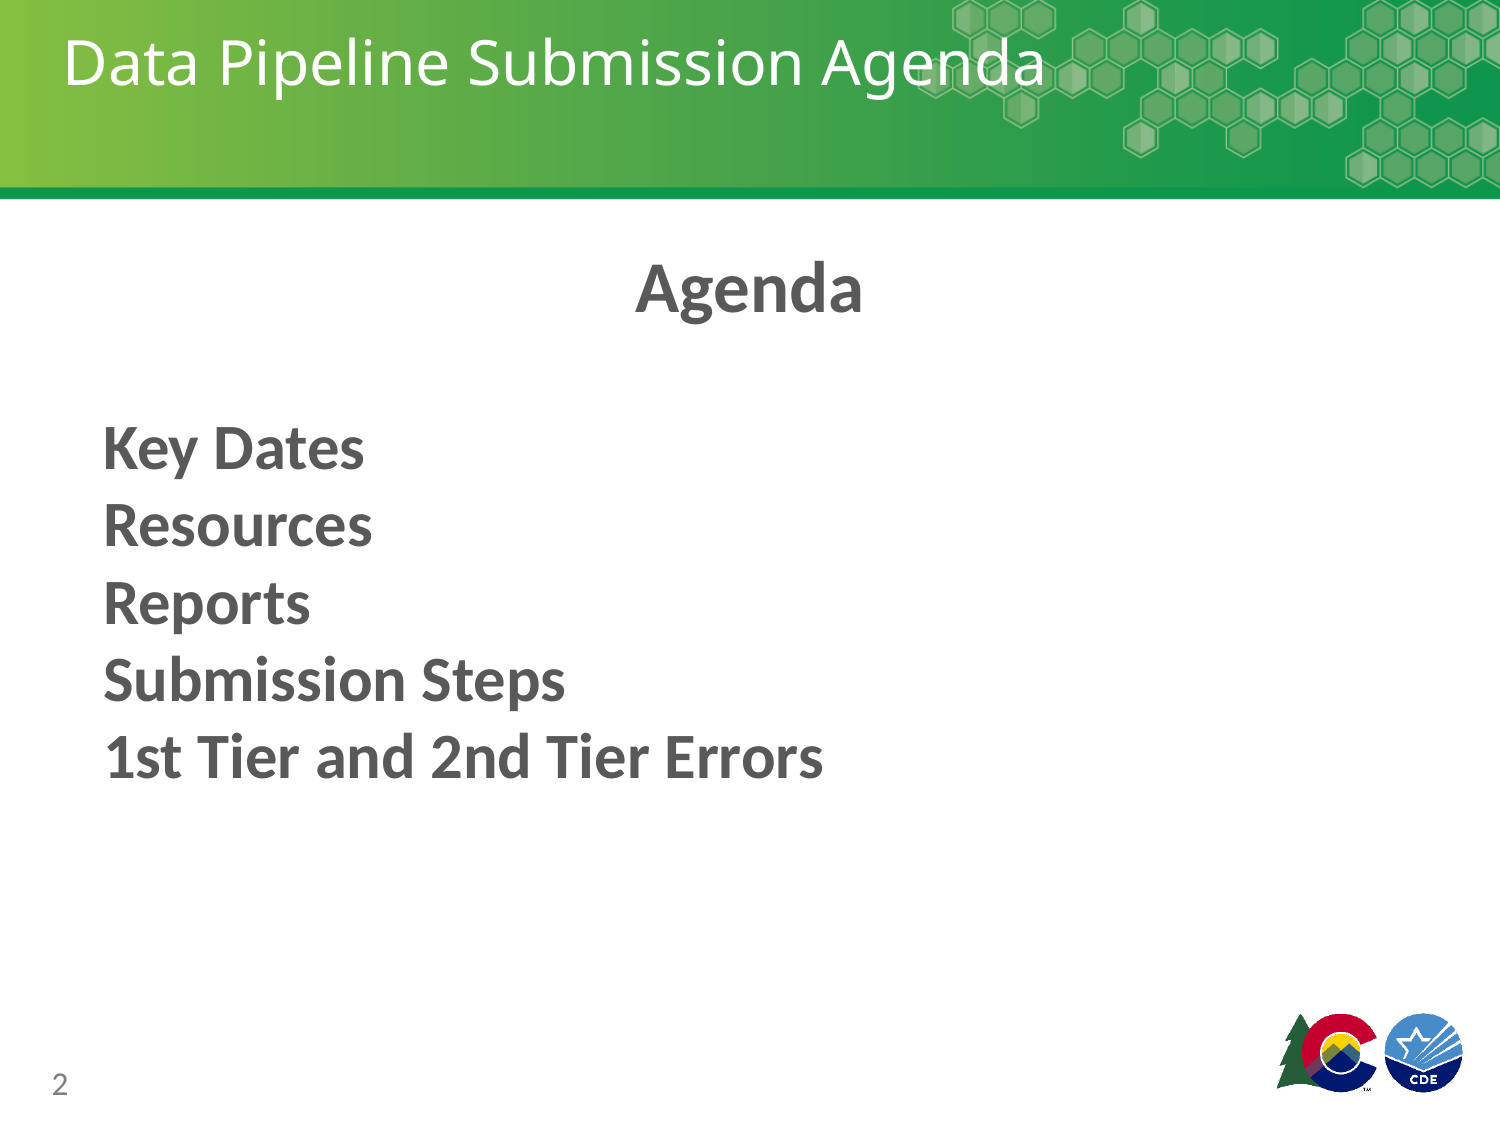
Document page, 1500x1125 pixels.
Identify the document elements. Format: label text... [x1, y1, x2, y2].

title Data Pipeline Submission Agenda [62, 31, 1061, 156]
slide_number 2 [36, 1054, 375, 1115]
picture [1275, 1012, 1463, 1093]
list Agenda Key Dates Resources Reports Submission Steps 1st Tier and 2nd Tier Errors [103, 239, 1397, 1002]
picture [0, 0, 1500, 200]
